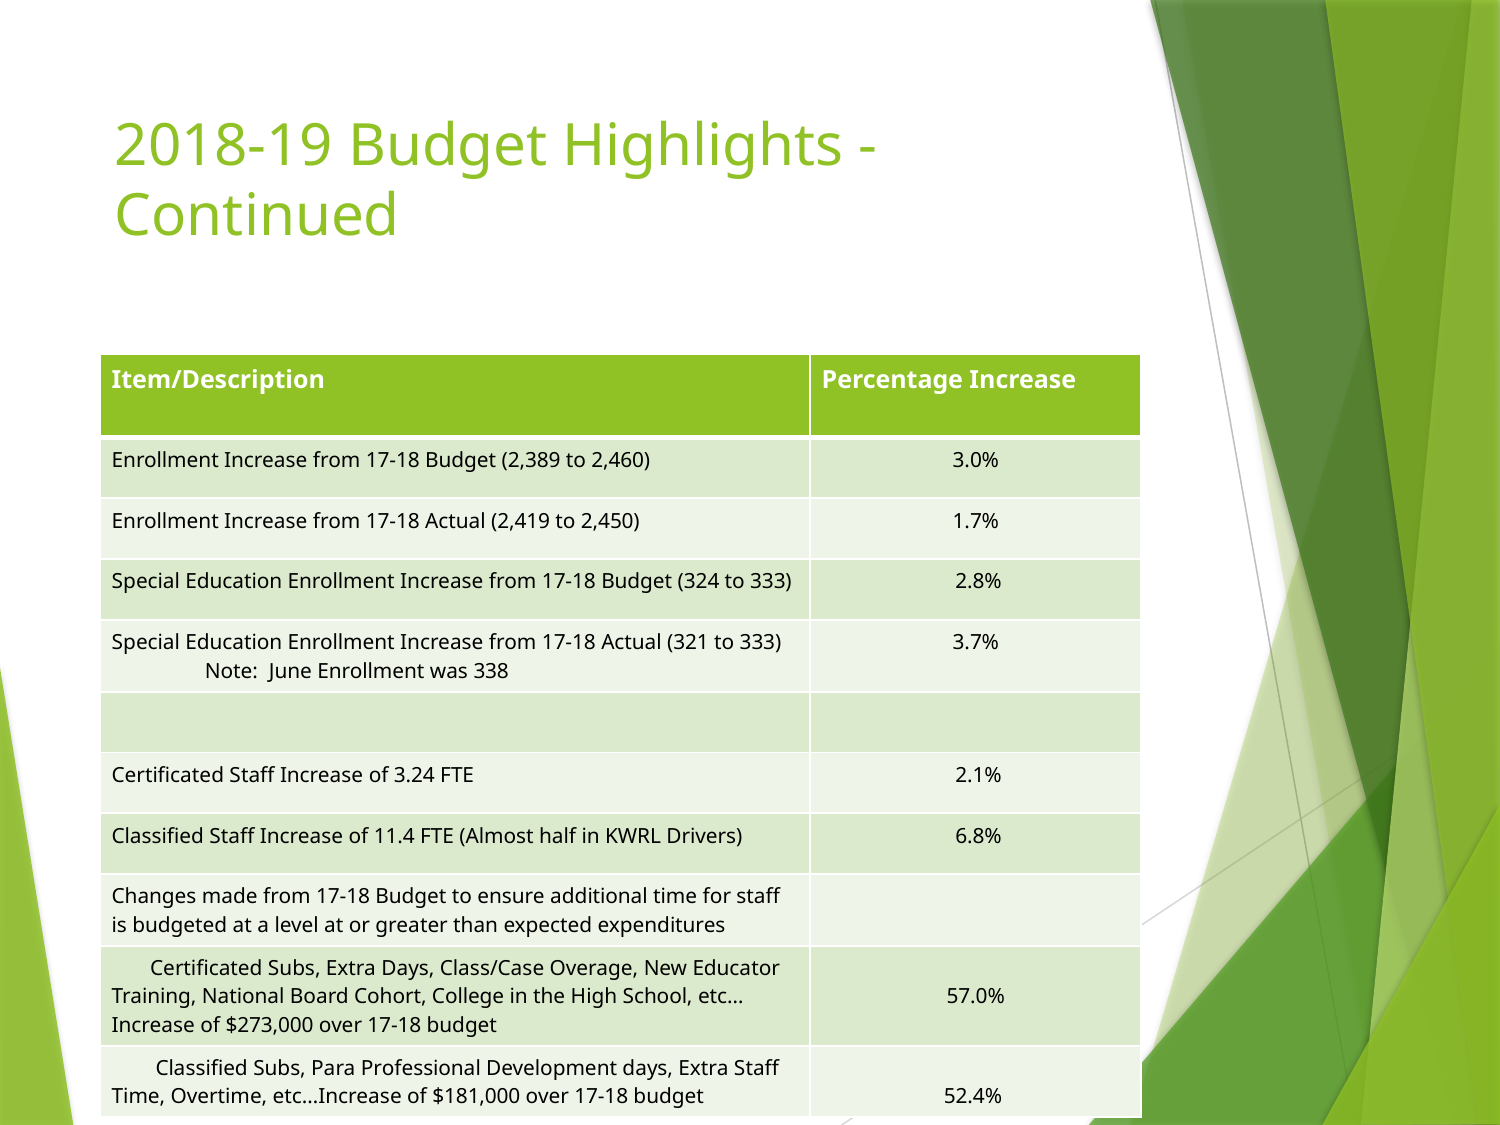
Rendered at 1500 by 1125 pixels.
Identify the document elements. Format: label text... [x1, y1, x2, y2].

table_cell 57.0% [811, 947, 1140, 1045]
table_cell 2.1% [811, 753, 1140, 812]
table_cell 2.8% [811, 560, 1140, 619]
title 2018-19 Budget Highlights - Continued [99, 99, 1142, 317]
table_cell 6.8% [811, 814, 1140, 873]
table_cell Classified Subs, Para Professional Development days, Extra Staff Time, Overtime, etc…Increase of $181,000 over 17-18 budget [101, 1047, 809, 1116]
table_cell [101, 693, 809, 752]
table_cell Special Education Enrollment Increase from 17-18 Budget (324 to 333) [101, 560, 809, 619]
table_cell Special Education Enrollment Increase from 17-18 Actual (321 to 333) Note: June Enrollment was 338 [101, 621, 809, 691]
table_cell [811, 693, 1140, 752]
table_cell 3.7% [811, 621, 1140, 691]
table_cell Changes made from 17-18 Budget to ensure additional time for staff is budgeted at a level at or greater than expected expenditures [101, 875, 809, 945]
table_cell 1.7% [811, 499, 1140, 558]
table_cell [811, 875, 1140, 945]
table_cell Enrollment Increase from 17-18 Actual (2,419 to 2,450) [101, 499, 809, 558]
table_cell 3.0% [811, 440, 1140, 497]
table_cell Certificated Staff Increase of 3.24 FTE [101, 753, 809, 812]
table_cell Certificated Subs, Extra Days, Class/Case Overage, New Educator Training, National Board Cohort, College in the High School, etc…Increase of $273,000 over 17-18 budget [101, 947, 809, 1045]
table_header Percentage Increase [811, 355, 1140, 435]
table_cell Enrollment Increase from 17-18 Budget (2,389 to 2,460) [101, 440, 809, 497]
table_cell 52.4% [811, 1047, 1140, 1116]
table_header Item/Description [101, 355, 809, 435]
table_cell Classified Staff Increase of 11.4 FTE (Almost half in KWRL Drivers) [101, 814, 809, 873]
